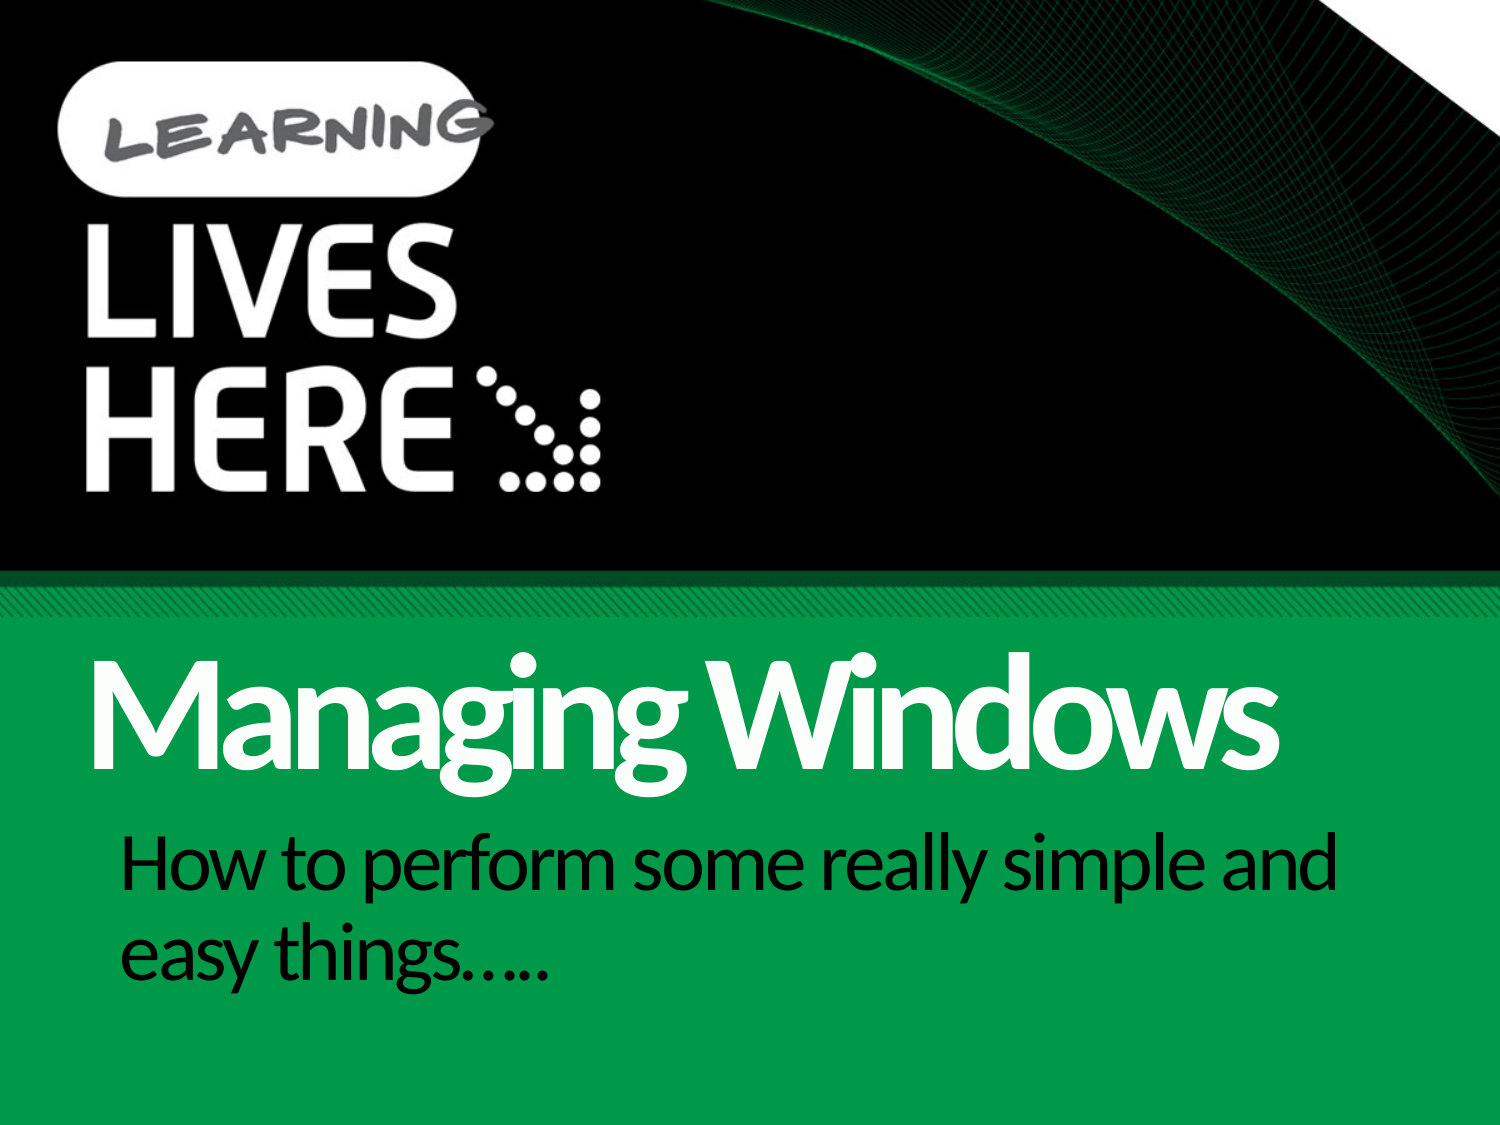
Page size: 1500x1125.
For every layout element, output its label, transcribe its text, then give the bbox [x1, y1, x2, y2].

title How to perform some really simple and easy things….. [119, 818, 1375, 943]
list Managing Windows [83, 625, 1344, 800]
picture [0, 0, 1500, 1125]
